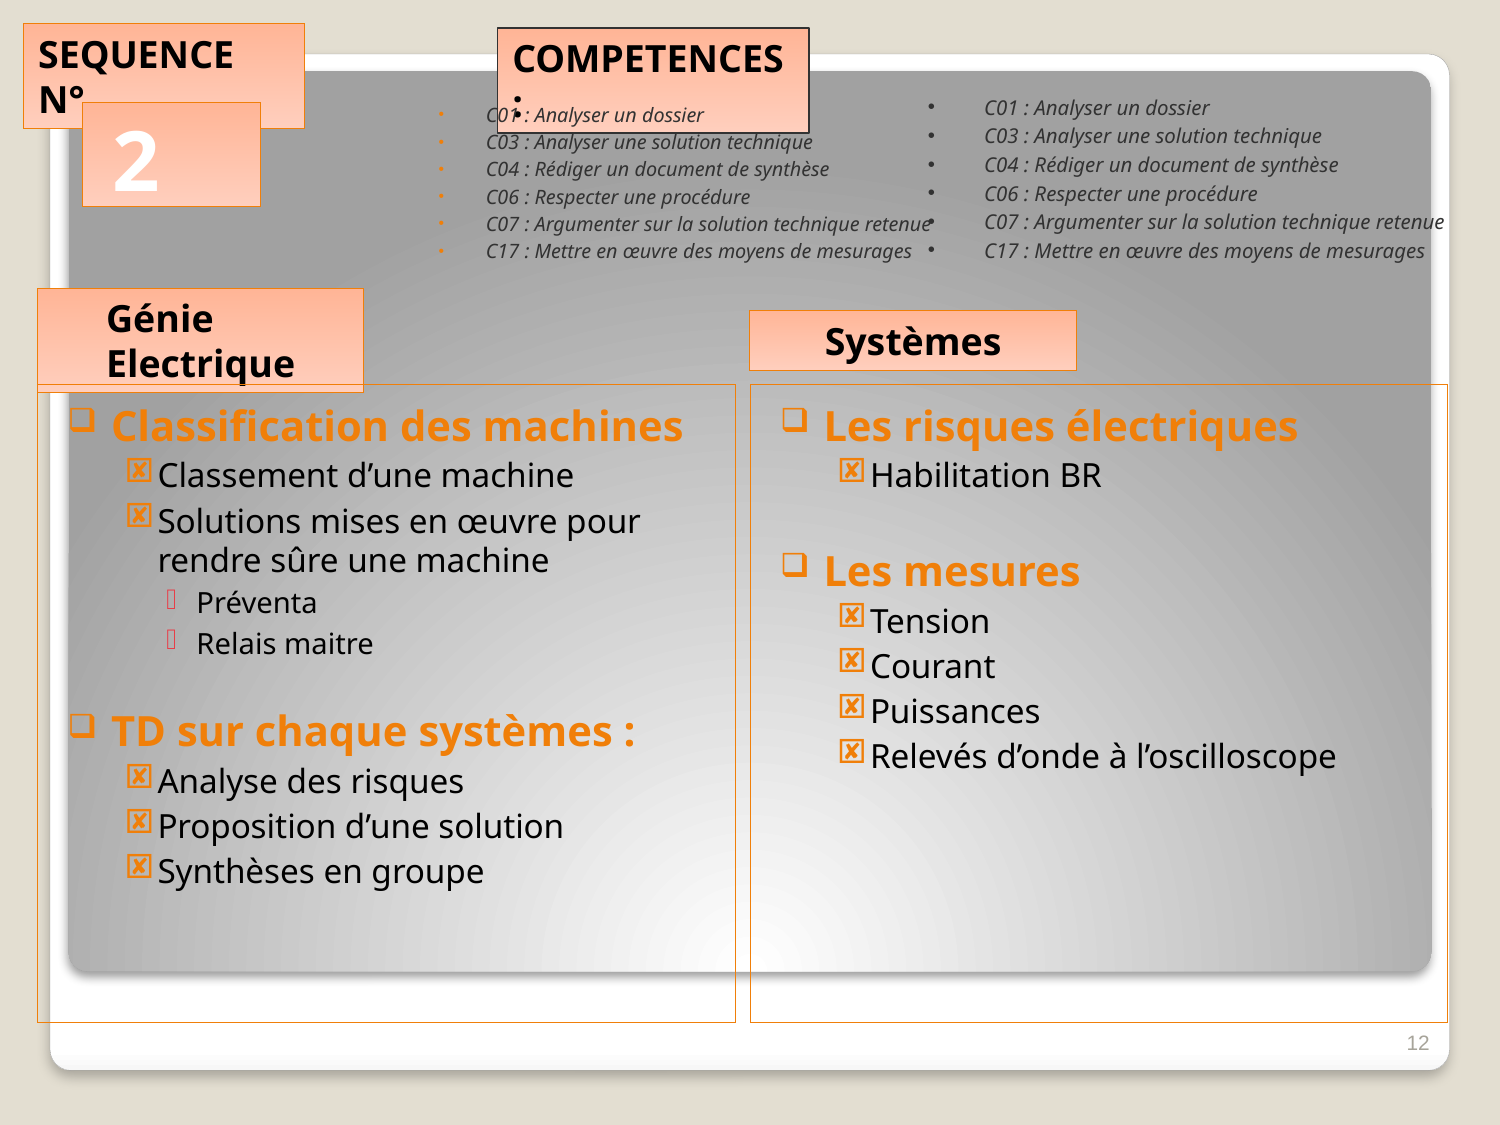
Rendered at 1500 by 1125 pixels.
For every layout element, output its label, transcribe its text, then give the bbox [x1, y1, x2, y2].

list Les risques électriques Habilitation BR Les mesures Tension Courant Puissances Relevés d’onde à l’oscilloscope [750, 384, 1448, 1023]
list Classification des machines Classement d’une machine Solutions mises en œuvre pour rendre sûre une machine Préventa Relais maitre TD sur chaque systèmes : Analyse des risques Proposition d’une solution Synthèses en groupe [37, 384, 736, 1023]
slide_number 12 [1369, 1002, 1445, 1063]
list 2 [82, 102, 261, 207]
text_box C01 : Analyser un dossier C03 : Analyser une solution technique C04 : Rédiger un document de synthèse C06 : Respecter une procédure C07 : Argumenter sur la solution technique retenue C17 : Mettre en œuvre des moyens de mesurages [913, 87, 1463, 296]
list C01 : Analyser un dossier C03 : Analyser une solution technique C04 : Rédiger un document de synthèse C06 : Respecter une procédure C07 : Argumenter sur la solution technique retenue C17 : Mettre en œuvre des moyens de mesurages [408, 87, 913, 296]
